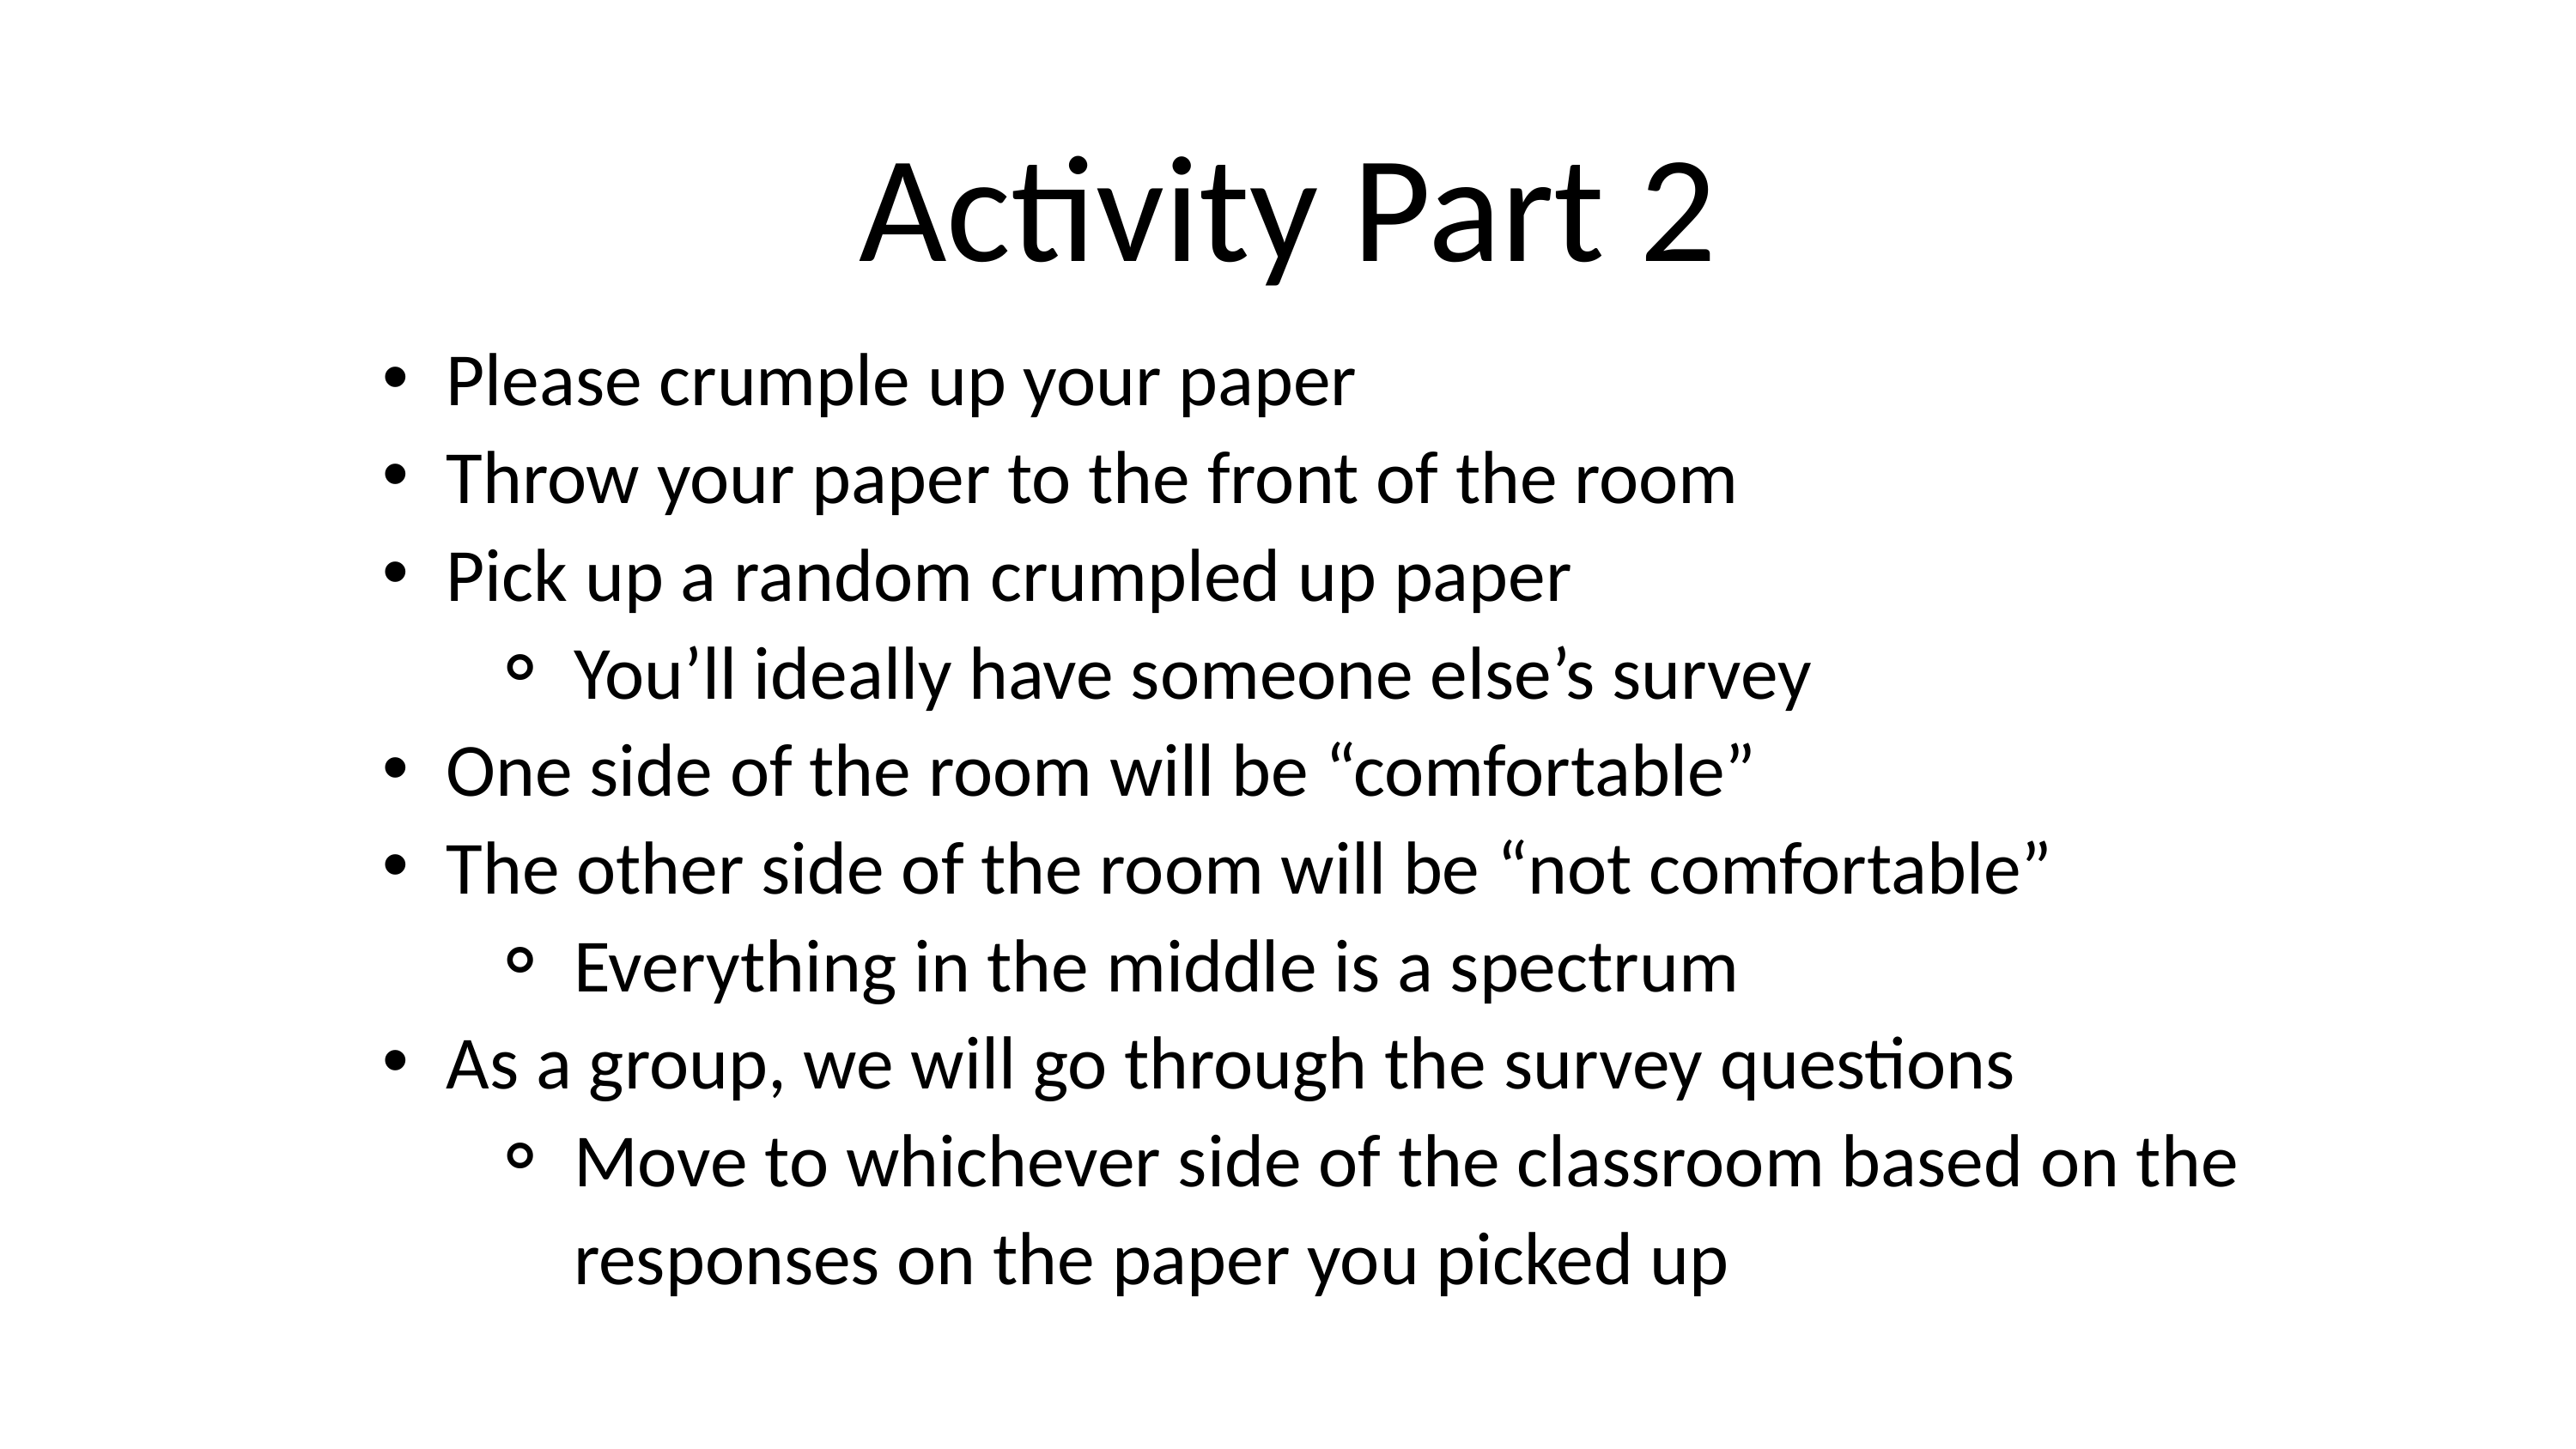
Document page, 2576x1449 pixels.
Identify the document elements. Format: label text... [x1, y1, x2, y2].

text_box Please crumple up your paper Throw your paper to the front of the room Pick up a random crumpled up paper You’ll ideally have someone else’s survey One side of the room will be “comfortable” The other side of the room will be “not comfortable” Everything in the middle is a spectrum As a group, we will go through the survey questions Move to whichever side of the classroom based on the responses on the paper you picked up [318, 323, 2258, 1300]
text_box Activity Part 2 [702, 134, 1874, 292]
